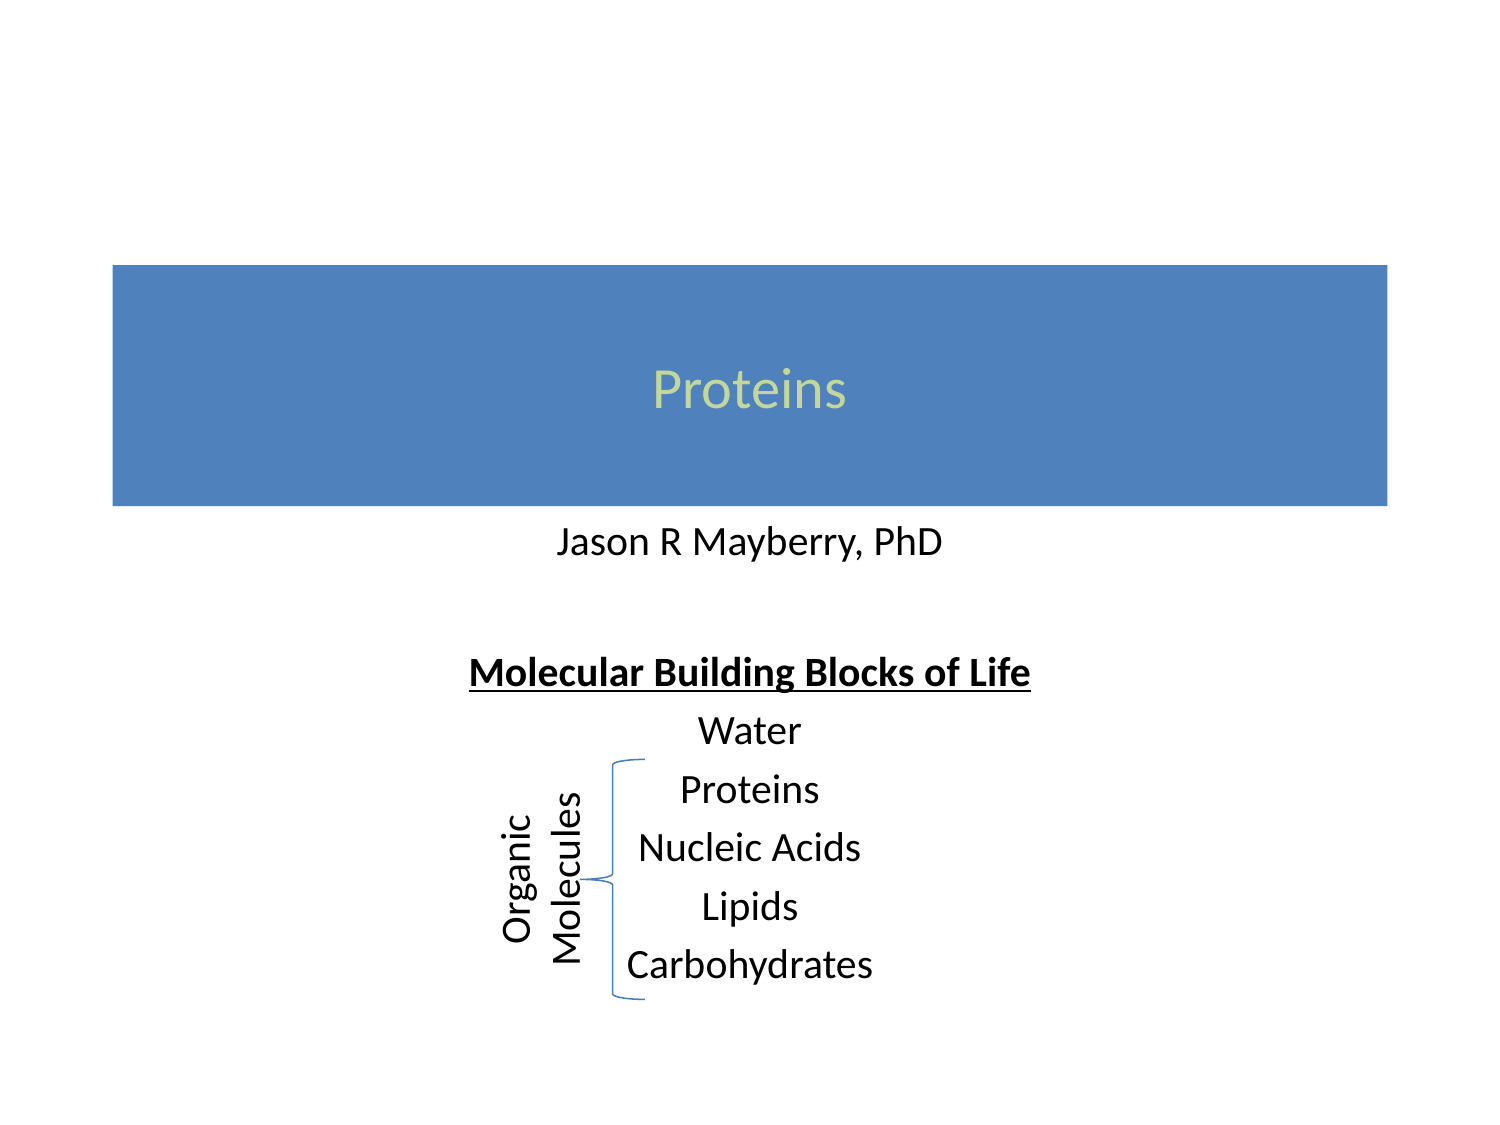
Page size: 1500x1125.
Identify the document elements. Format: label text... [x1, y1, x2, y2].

text_box Jason R Mayberry, PhD [112, 506, 1388, 571]
text_box [579, 758, 645, 1001]
title Proteins [112, 265, 1388, 506]
text_box Molecular Building Blocks of Life Water Proteins Nucleic Acids Lipids Carbohydrates [224, 637, 1275, 1099]
text_box Organic Molecules [480, 759, 596, 1000]
